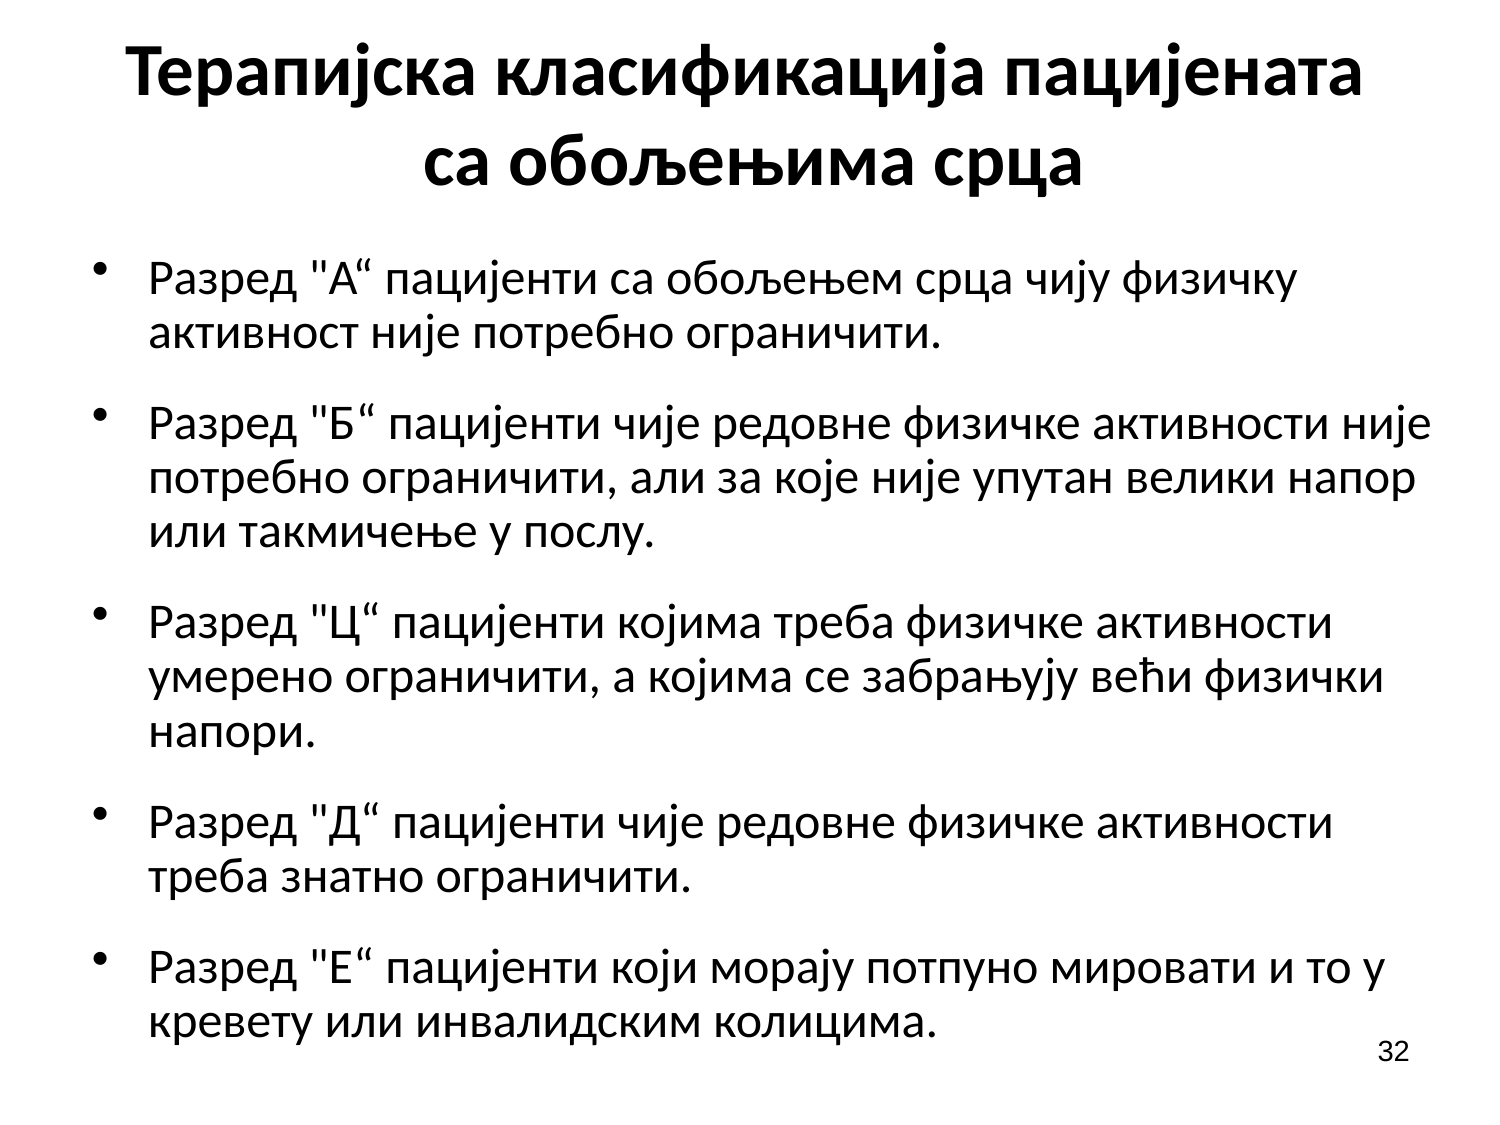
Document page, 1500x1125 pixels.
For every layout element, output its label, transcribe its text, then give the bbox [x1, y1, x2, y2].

title Терапијска класификација пацијената са обољењима срца [29, 66, 1480, 208]
slide_number 32 [1074, 1024, 1425, 1103]
list Разред "А“ пацијенти са обољењем срца чију физичку активност није потребно ограничити. Разред "Б“ пацијенти чије редовне физичке активности није потребно ограничити, али за које није упутан велики напор или такмичење у послу. Разред "Ц“ пацијенти којима треба физичке активности умерено ограничити, а којима се забрањују већи физички напори. Разред "Д“ пацијенти чије редовне физичке активности треба знатно ограничити. Разред "Е“ пацијенти који морају потпуно мировати и то у кревету или инвалидским колицима. [76, 243, 1450, 1050]
